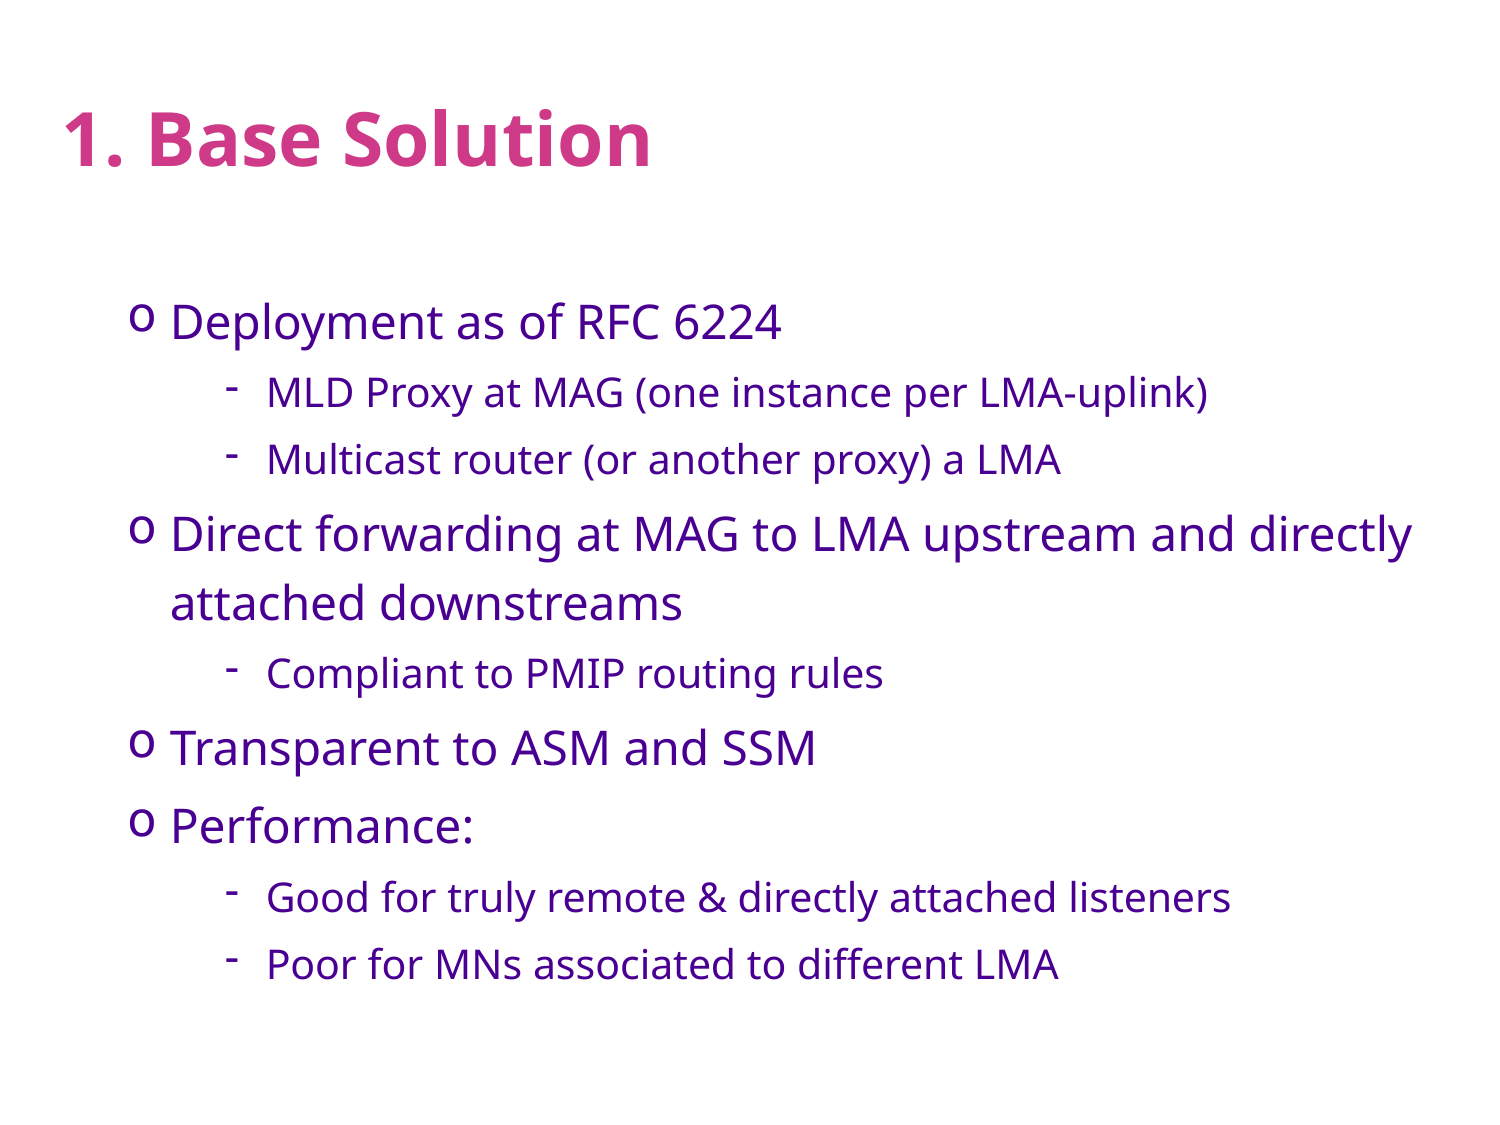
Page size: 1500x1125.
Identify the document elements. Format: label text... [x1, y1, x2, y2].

title 1. Base Solution [46, 42, 1323, 231]
list Deployment as of RFC 6224 MLD Proxy at MAG (one instance per LMA-uplink) Multicast router (or another proxy) a LMA Direct forwarding at MAG to LMA upstream and directly attached downstreams Compliant to PMIP routing rules Transparent to ASM and SSM Performance: Good for truly remote & directly attached listeners Poor for MNs associated to different LMA [111, 272, 1448, 1001]
